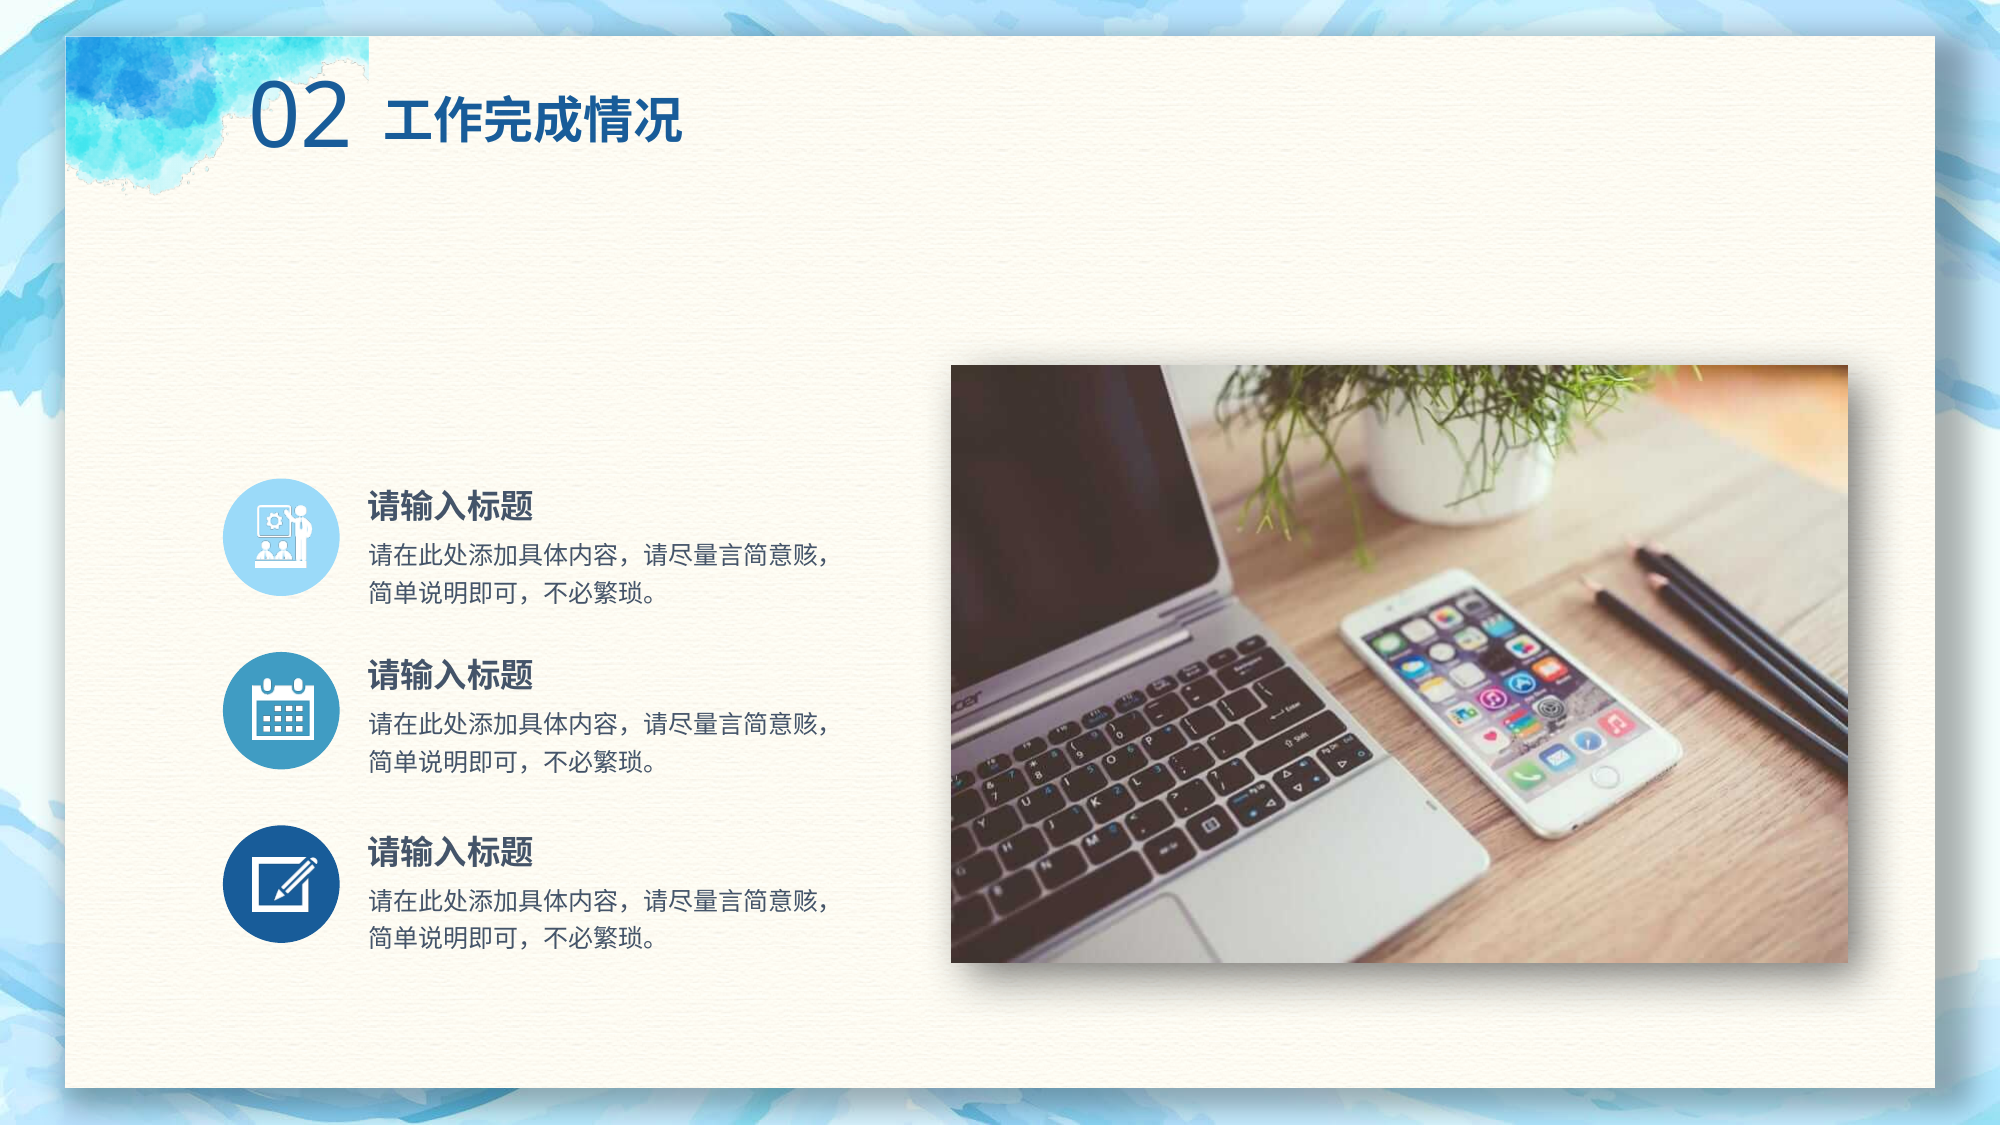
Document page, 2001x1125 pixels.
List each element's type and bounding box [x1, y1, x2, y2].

text_box [367, 654, 828, 778]
text_box [222, 825, 340, 943]
picture [0, 0, 2000, 1125]
text_box [222, 478, 340, 596]
text_box [222, 651, 340, 770]
text_box [367, 831, 828, 954]
text_box [367, 485, 828, 605]
